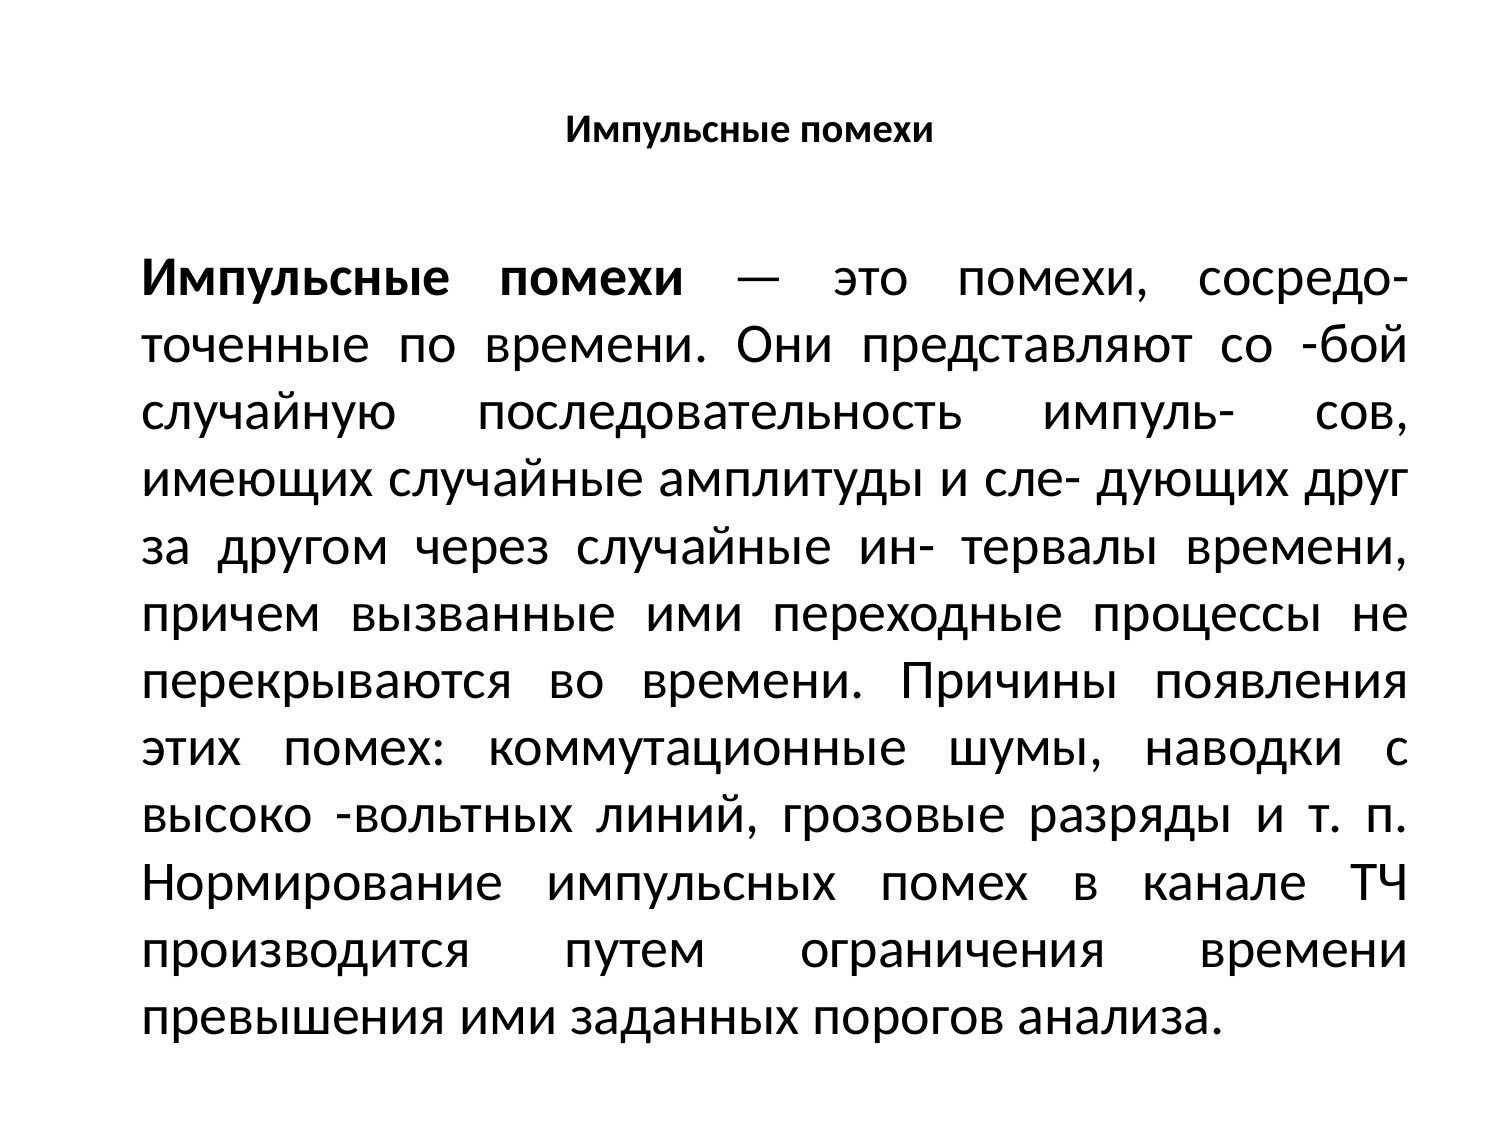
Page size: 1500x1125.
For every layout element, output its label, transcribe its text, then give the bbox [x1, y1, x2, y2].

list Импульсные помехи — это помехи, сосредо- точенные по времени. Они представляют со -бой случайную последовательность импуль- сов, имеющих случайные амплитуды и сле- дующих друг за другом через случайные ин- тервалы времени, причем вызванные ими переходные процессы не перекрываются во времени. Причины появления этих помех: коммутационные шумы, наводки с высоко -вольтных линий, грозовые разряды и т. п. Нормирование импульсных помех в канале ТЧ производится путем ограничения времени превышения ими заданных порогов анализа. [75, 231, 1425, 1125]
title Импульсные помехи [75, 45, 1425, 209]
